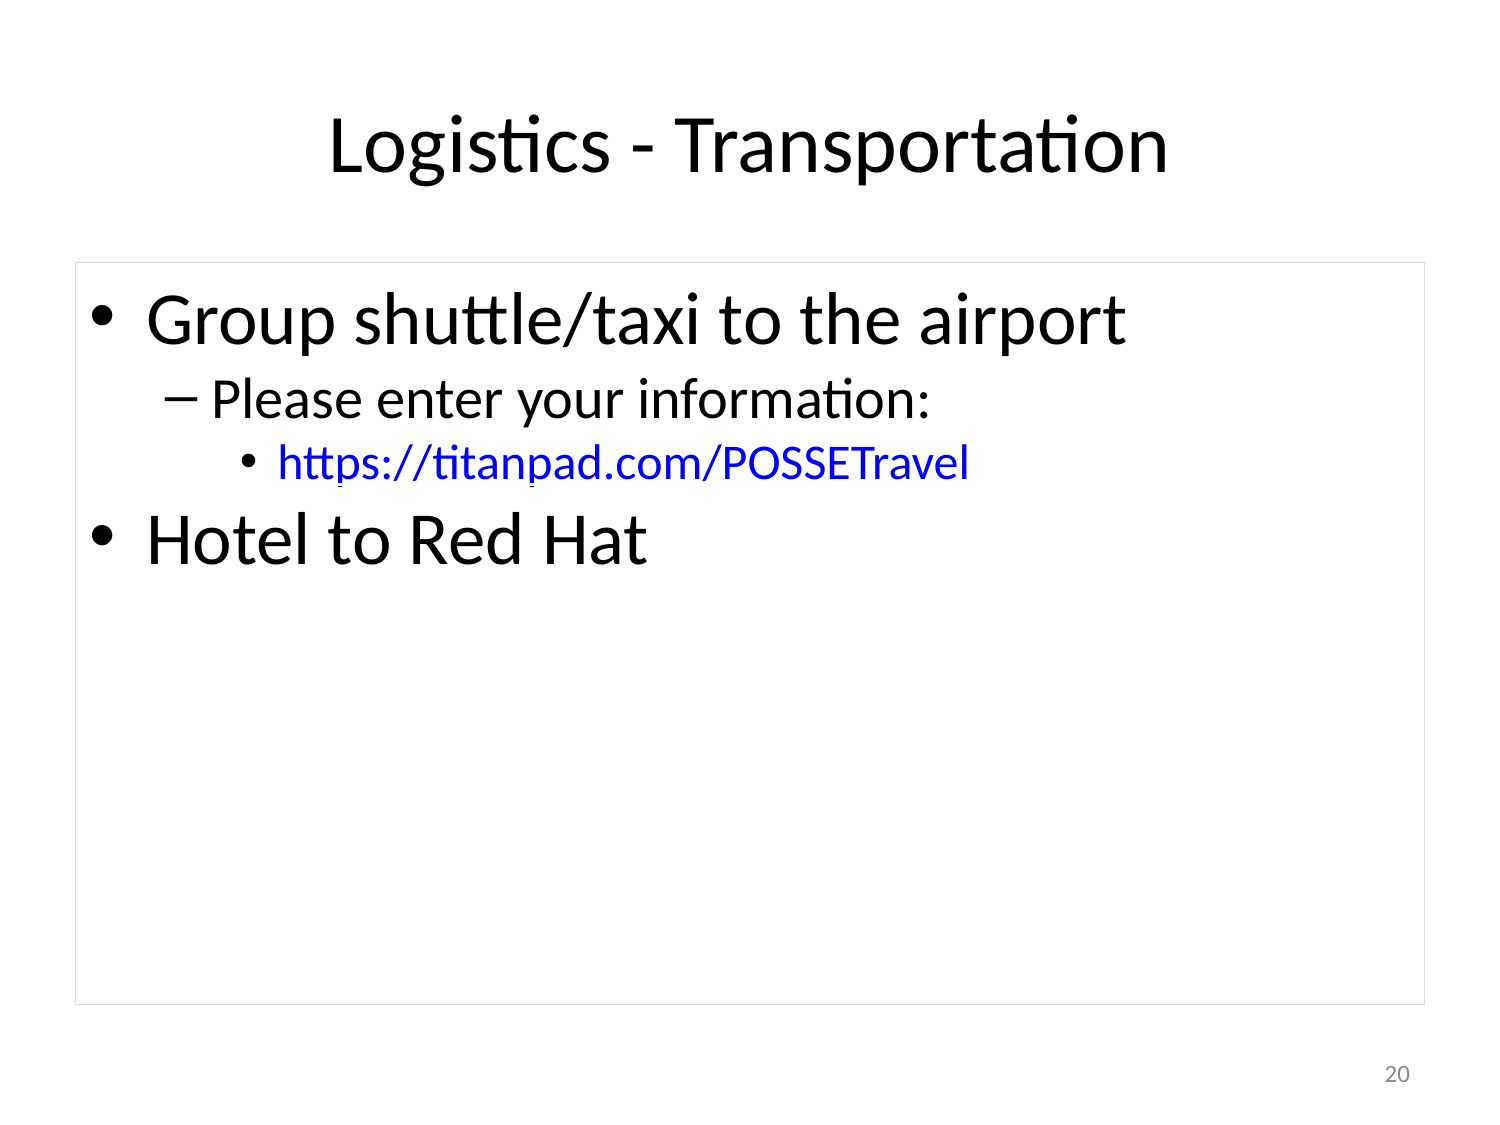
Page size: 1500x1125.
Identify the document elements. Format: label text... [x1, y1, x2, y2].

text_box Logistics - Transportation [75, 45, 1425, 233]
text_box <number> [1074, 1042, 1425, 1103]
text_box Group shuttle/taxi to the airport Please enter your information: https://titanpad.com/POSSETravel Hotel to Red Hat [75, 262, 1425, 1005]
